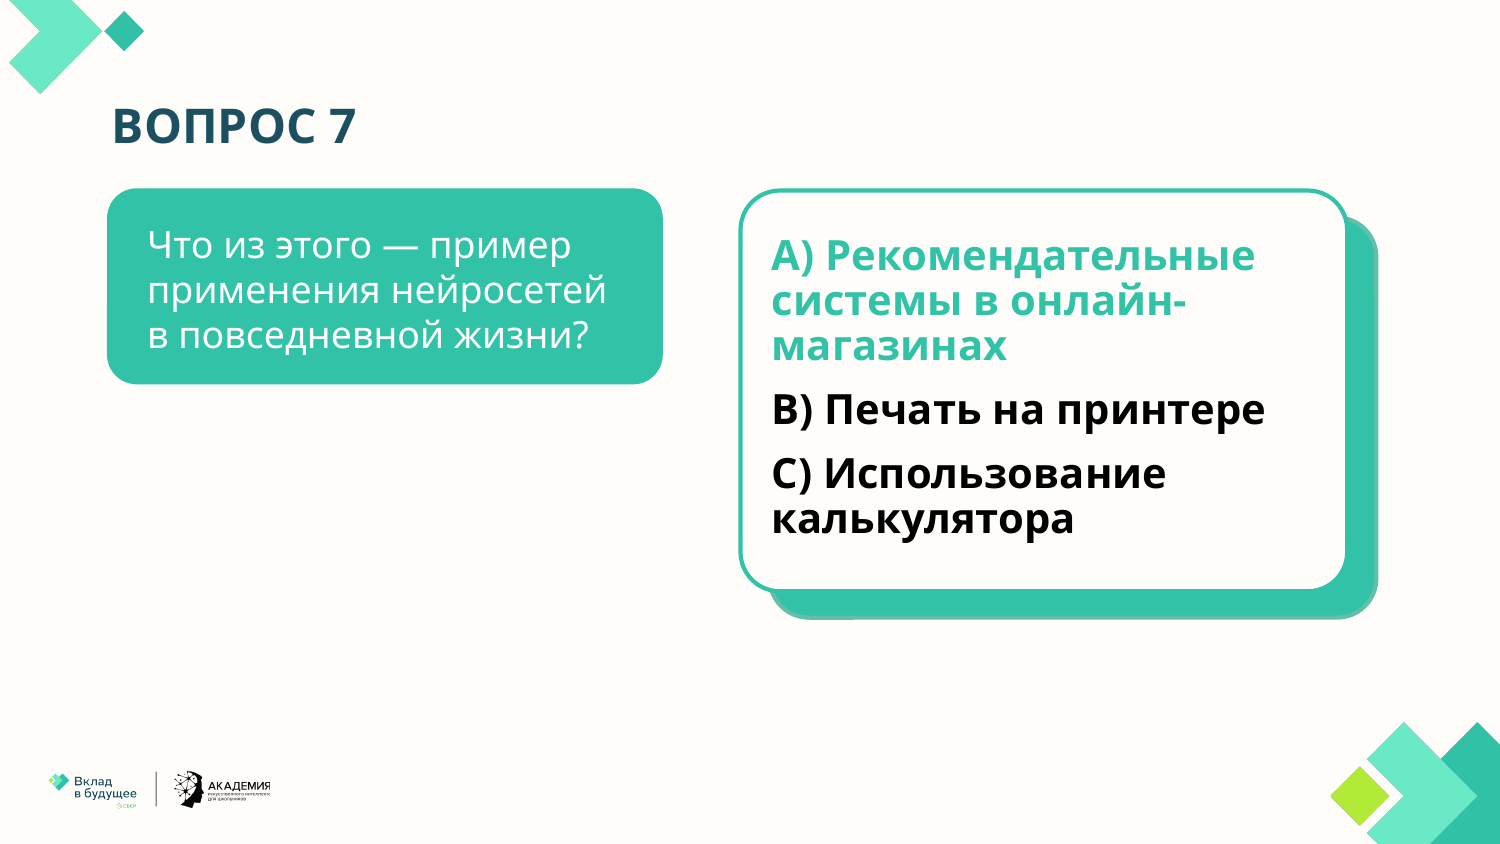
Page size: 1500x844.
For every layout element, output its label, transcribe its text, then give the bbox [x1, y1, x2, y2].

picture [9, 0, 144, 94]
picture [31, 755, 271, 826]
text_box А) Рекомендательные системы в онлайн- магазинах B) Печать на принтере C) Использование калькулятора [766, 229, 1322, 548]
text_box [771, 218, 1377, 618]
text_box [740, 190, 1348, 592]
text_box ВОПРОС 7 [104, 81, 633, 161]
text_box Что из этого — пример применения нейросетей в повседневной жизни? [139, 213, 631, 364]
text_box [109, 190, 661, 383]
picture [1330, 722, 1500, 844]
